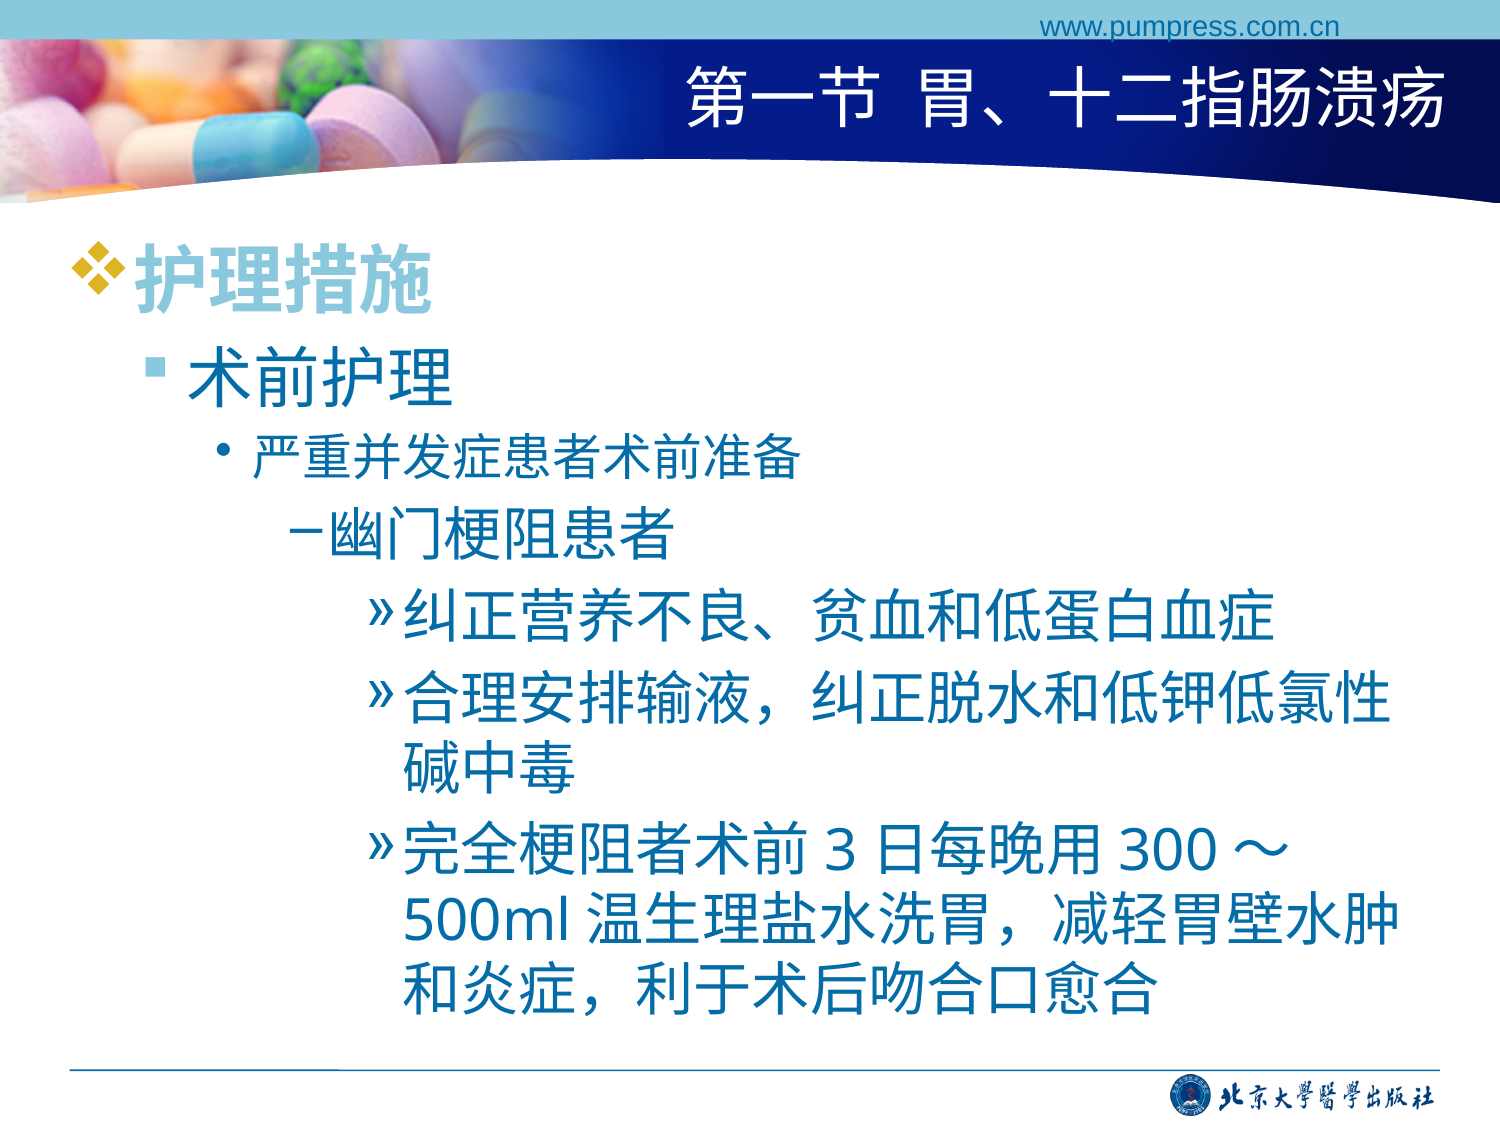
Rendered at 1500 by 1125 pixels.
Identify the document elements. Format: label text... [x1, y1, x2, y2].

list 护理措施 术前护理 严重并发症患者术前准备 幽门梗阻患者 纠正营养不良、贫血和低蛋白血症 合理安排输液，纠正脱水和低钾低氯性碱中毒 完全梗阻者术前3日每晚用300～500ml温生理盐水洗胃，减轻胃壁水肿和炎症，利于术后吻合口愈合 [49, 224, 1463, 1026]
title 第一节 胃、十二指肠溃疡 [137, 49, 1463, 143]
picture [1170, 1074, 1436, 1118]
picture [0, 40, 1500, 203]
slide_number www.pumpress.com.cn [1025, 0, 1463, 38]
